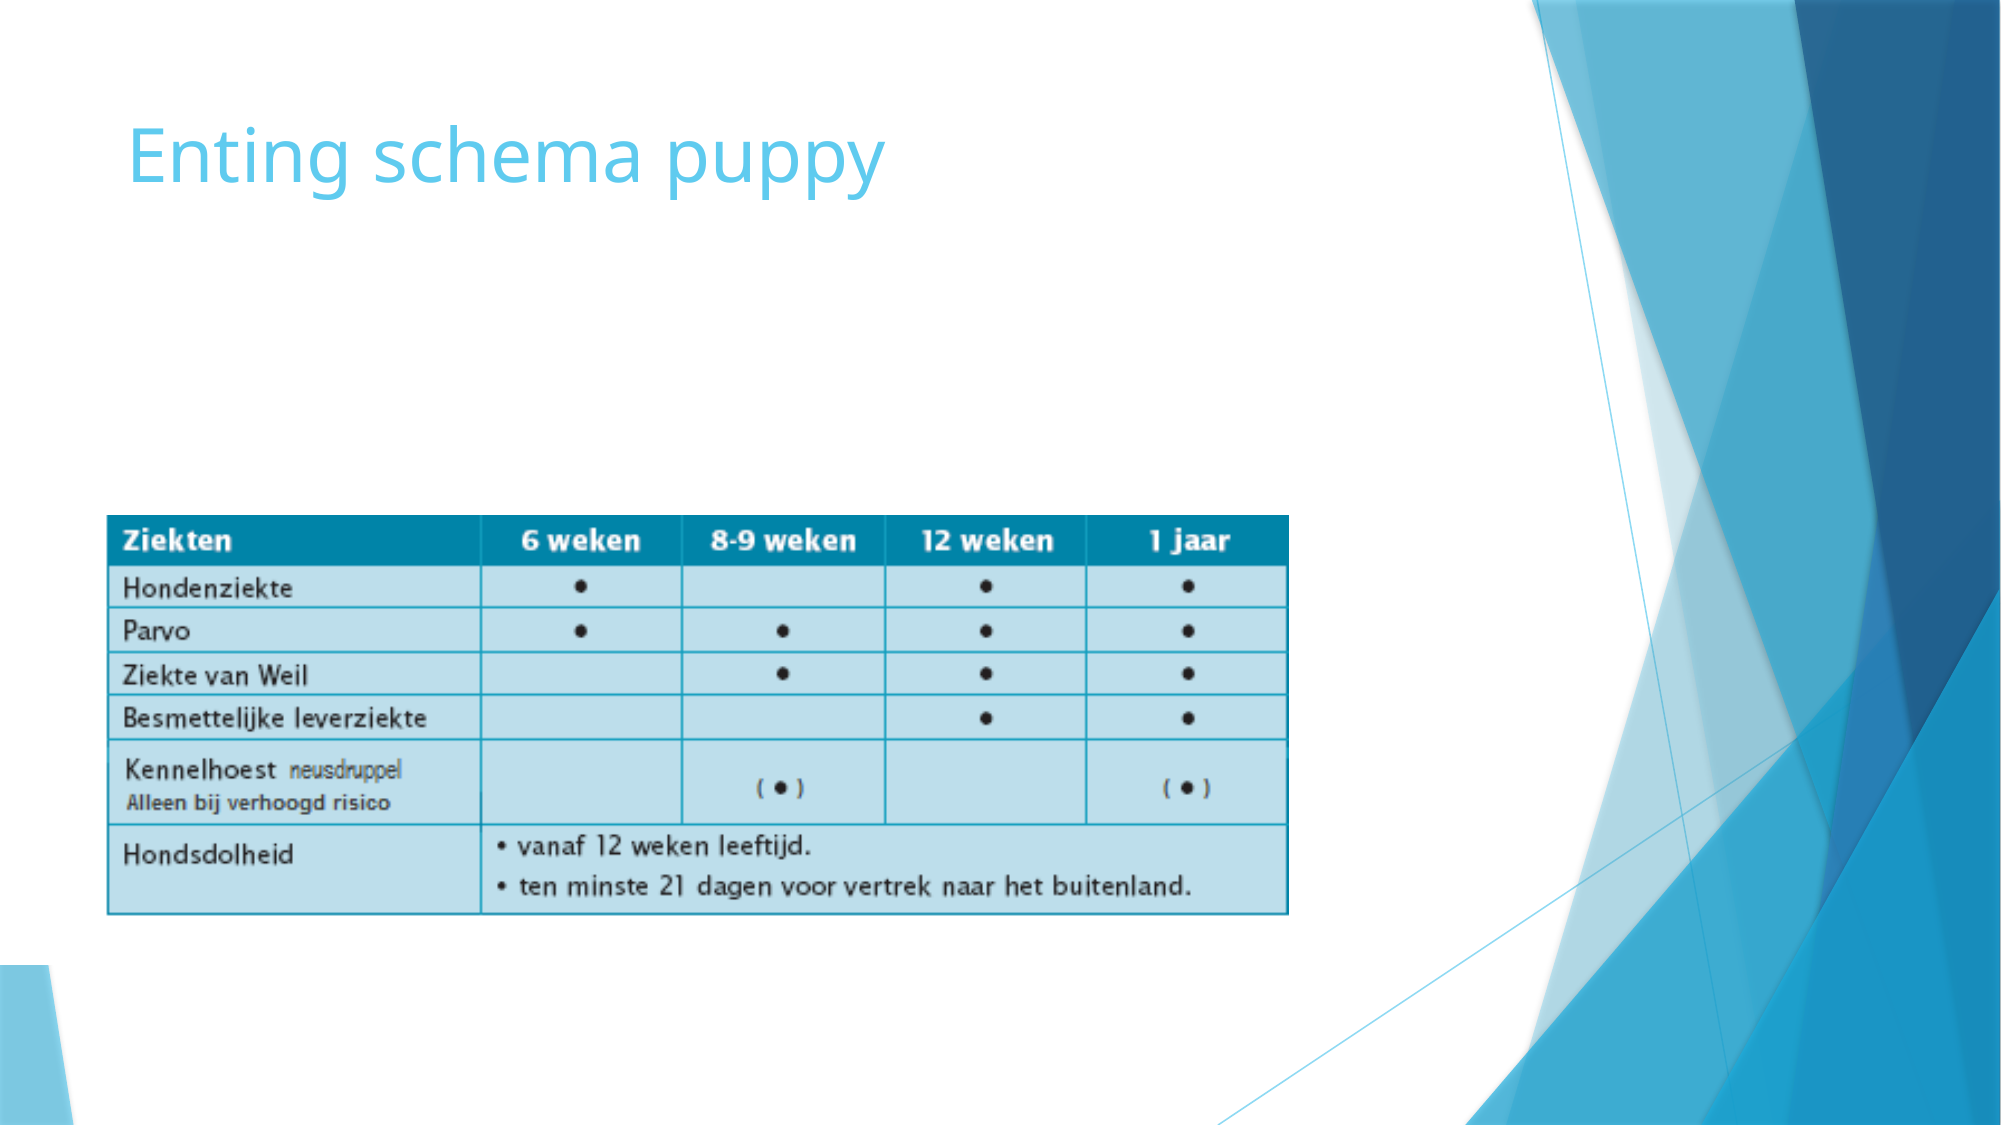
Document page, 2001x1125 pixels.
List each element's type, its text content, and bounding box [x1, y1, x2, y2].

title Enting schema puppy [111, 99, 1522, 317]
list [0, 515, 1289, 965]
